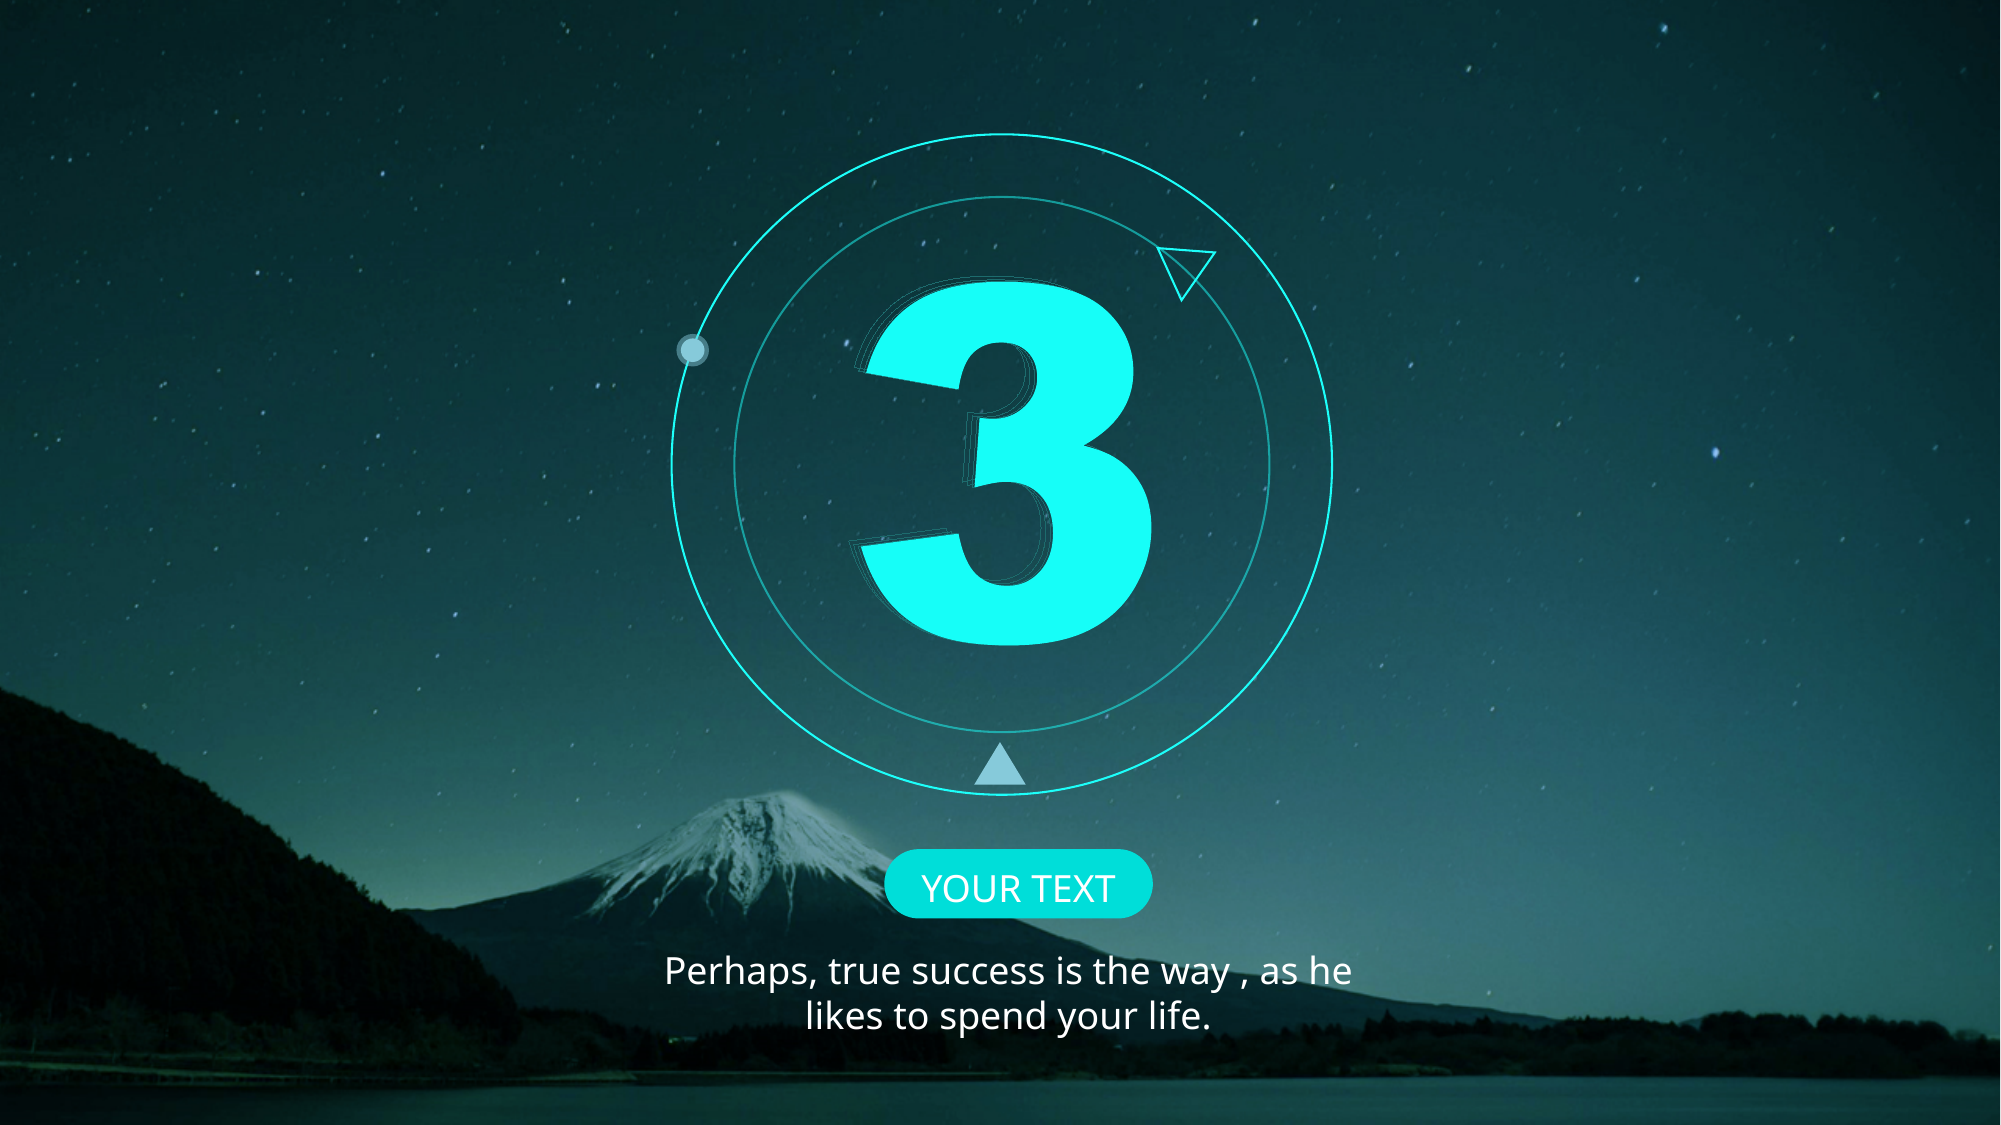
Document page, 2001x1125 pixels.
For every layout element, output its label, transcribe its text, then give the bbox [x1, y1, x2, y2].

text_box [983, 486, 1050, 585]
text_box [860, 281, 1152, 646]
text_box [1003, 346, 1037, 417]
text_box [848, 528, 948, 622]
text_box [972, 740, 1028, 786]
picture [0, 0, 2001, 1125]
text_box [1017, 485, 1052, 584]
text_box [670, 133, 1334, 796]
text_box [854, 276, 1072, 370]
text_box [895, 848, 1142, 857]
text_box [972, 417, 979, 488]
text_box [679, 337, 706, 364]
text_box Perhaps, true success is the way , as he likes to spend your life. [633, 940, 1384, 1090]
text_box [1156, 246, 1217, 303]
text_box YOUR TEXT [862, 857, 1176, 918]
text_box [962, 346, 1034, 483]
